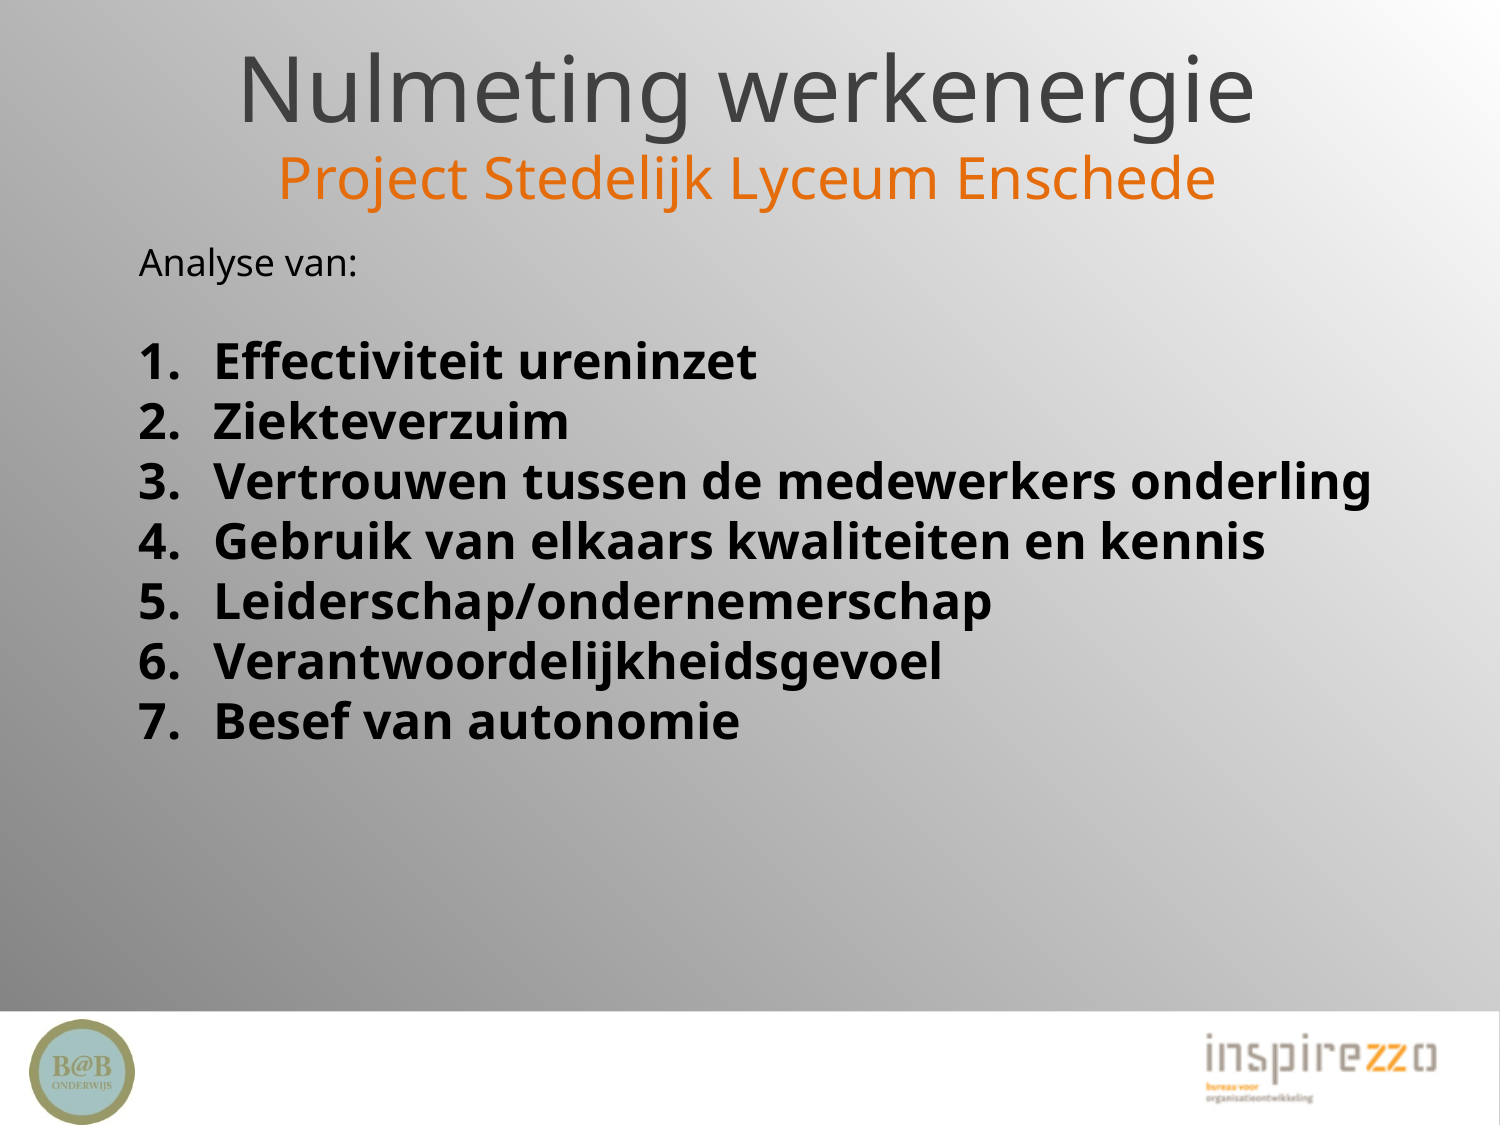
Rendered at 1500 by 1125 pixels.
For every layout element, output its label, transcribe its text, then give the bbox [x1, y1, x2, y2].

text_box [0, 1009, 1500, 1125]
picture [1091, 1015, 1494, 1123]
text_box Nulmeting werkenergie Project Stedelijk Lyceum Enschede [18, 23, 1478, 219]
text_box Analyse van: Effectiviteit ureninzet Ziekteverzuim Vertrouwen tussen de medewerkers onderling Gebruik van elkaars kwaliteiten en kennis Leiderschap/ondernemerschap Verantwoordelijkheidsgevoel Besef van autonomie [123, 231, 1500, 757]
picture [29, 1019, 136, 1125]
